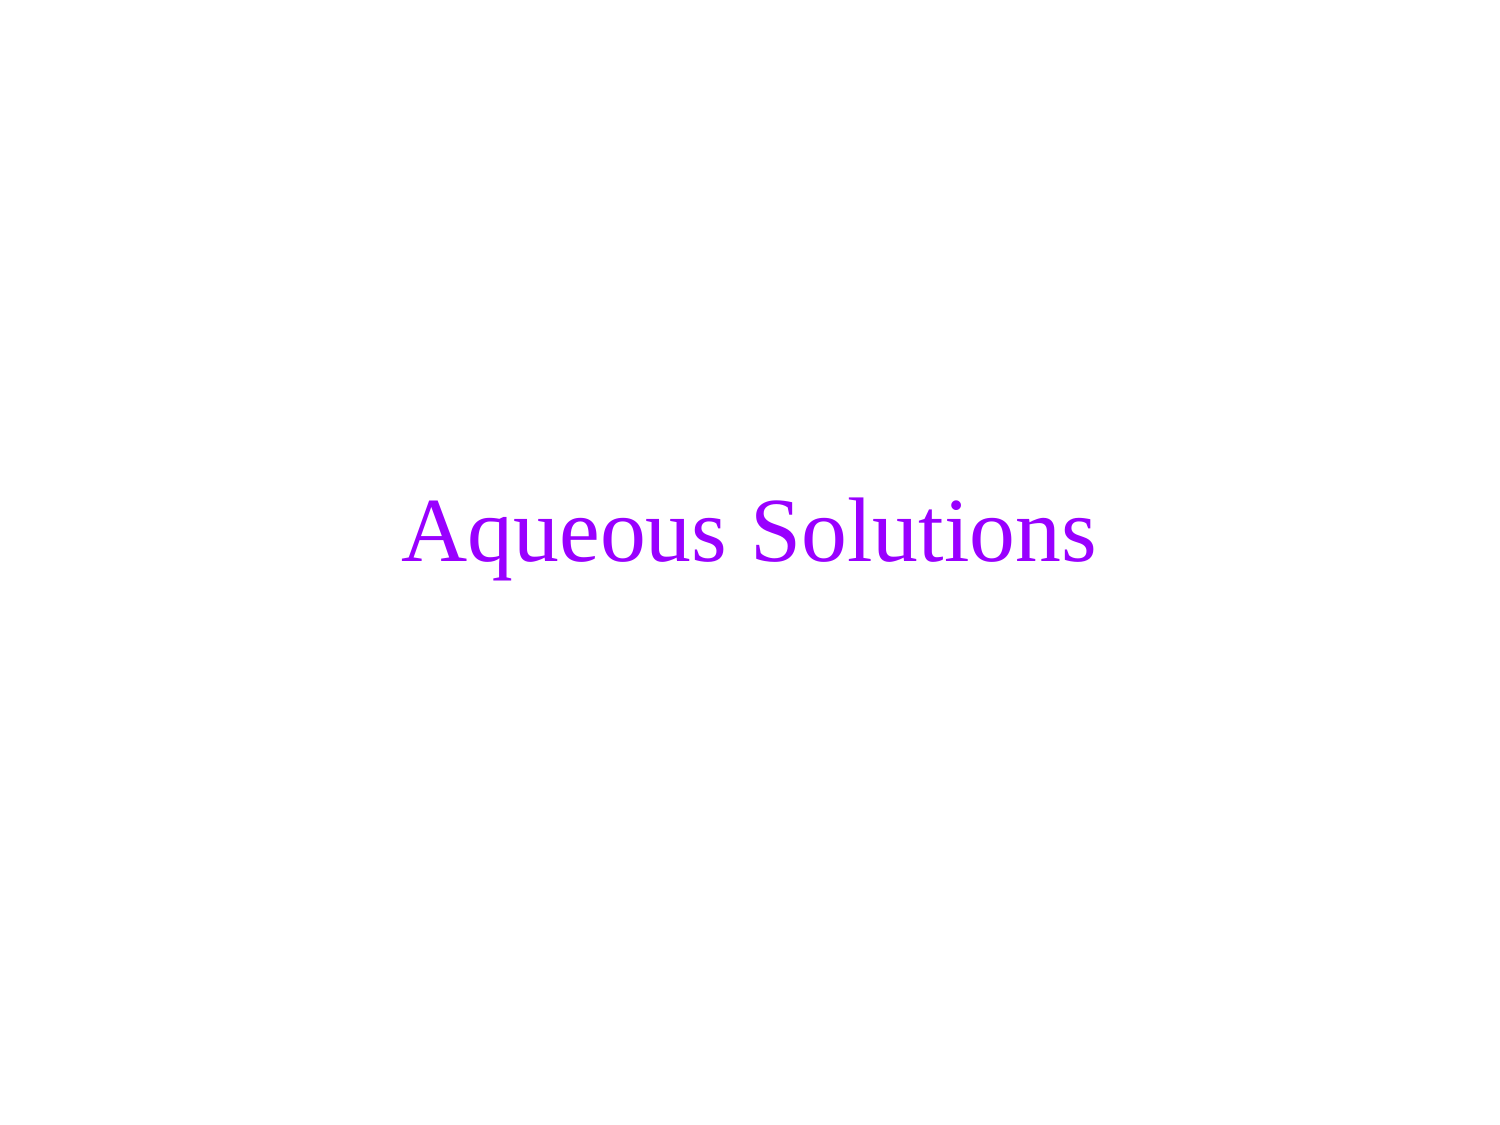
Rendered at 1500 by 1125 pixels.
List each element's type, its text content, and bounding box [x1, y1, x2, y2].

text_box Aqueous Solutions [112, 430, 1388, 619]
